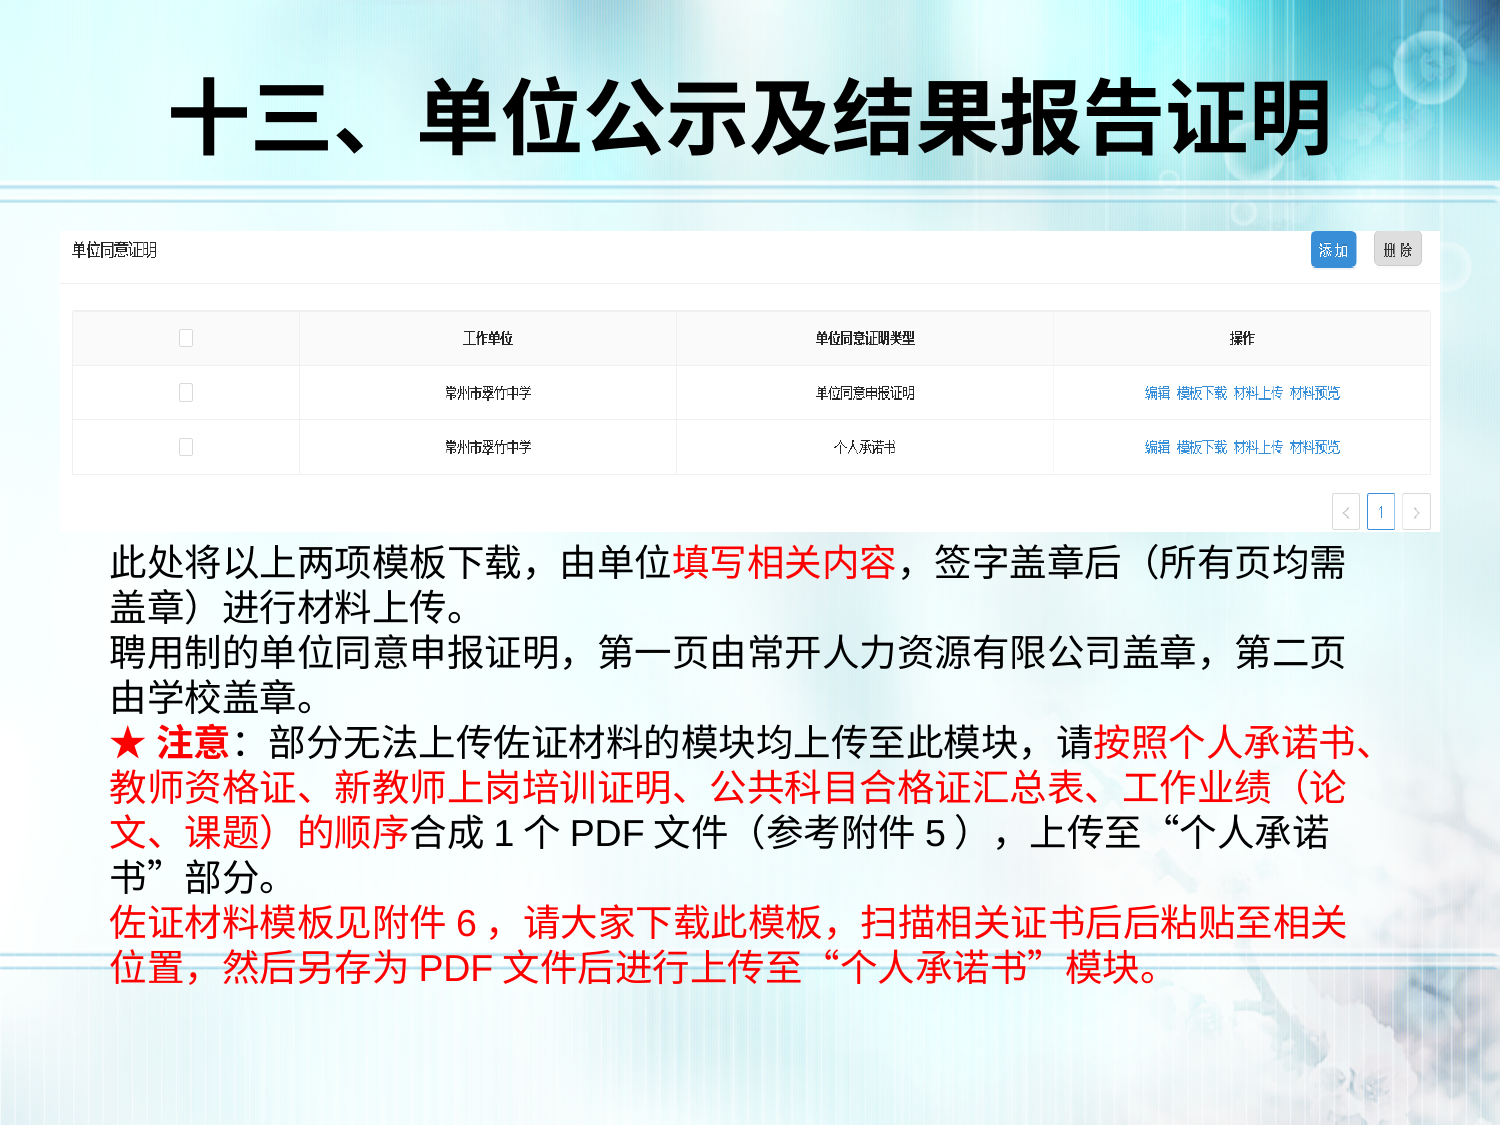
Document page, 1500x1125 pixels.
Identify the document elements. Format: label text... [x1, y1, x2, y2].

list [60, 231, 1440, 532]
title 十三、单位公示及结果报告证明 [74, 45, 1426, 185]
text_box 此处将以上两项模板下载，由单位填写相关内容，签字盖章后（所有页均需盖章）进行材料上传。 聘用制的单位同意申报证明，第一页由常开人力资源有限公司盖章，第二页由学校盖章。 ★注意：部分无法上传佐证材料的模块均上传至此模块，请按照个人承诺书、教师资格证、新教师上岗培训证明、公共科目合格证汇总表、工作业绩（论文、课题）的顺序合成1个PDF文件（参考附件5），上传至“个人承诺书”部分。 佐证材料模板见附件6，请大家下载此模板，扫描相关证书后后粘贴至相关位置，然后另存为PDF文件后进行上传至“个人承诺书”模块。 [94, 532, 1391, 996]
picture [0, 0, 1500, 1125]
